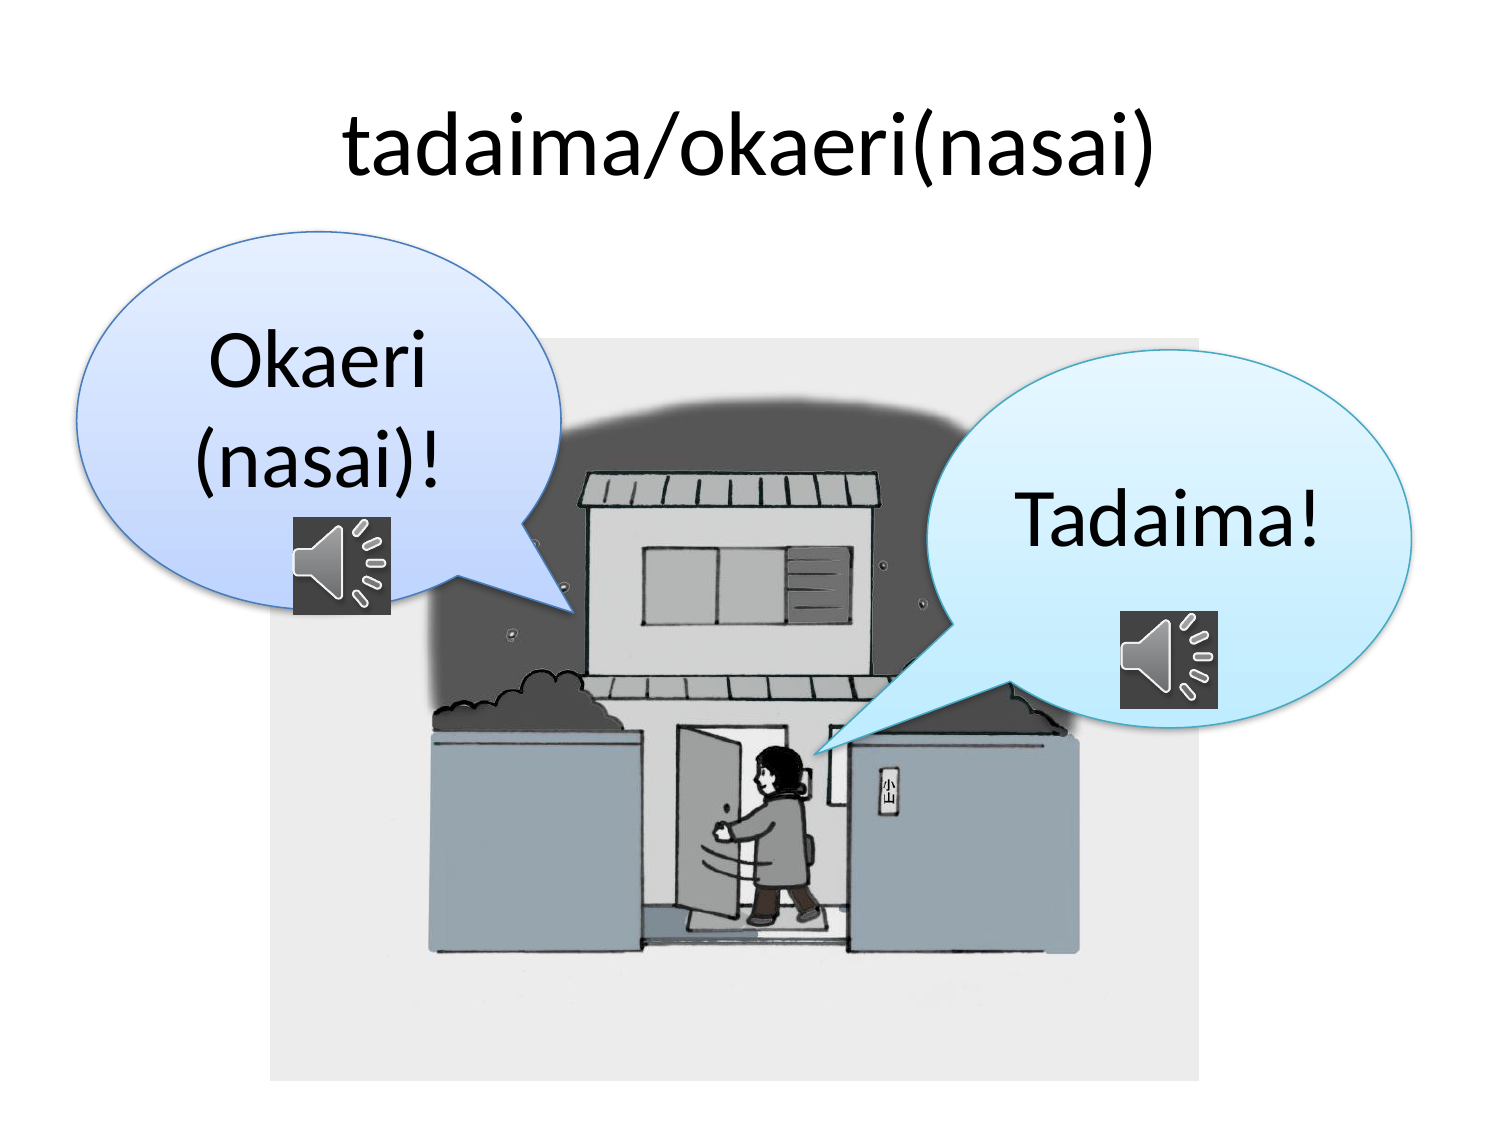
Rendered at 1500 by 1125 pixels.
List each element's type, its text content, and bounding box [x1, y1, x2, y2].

text_box [1204, 351, 1413, 727]
picture [1119, 609, 1220, 710]
text_box Okaeri (nasai)! [177, 297, 460, 512]
picture [291, 515, 393, 617]
text_box [75, 230, 537, 606]
title tadaima/okaeri(nasai) [75, 45, 1425, 233]
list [270, 337, 1200, 1081]
text_box Tadaima! [1204, 456, 1340, 571]
